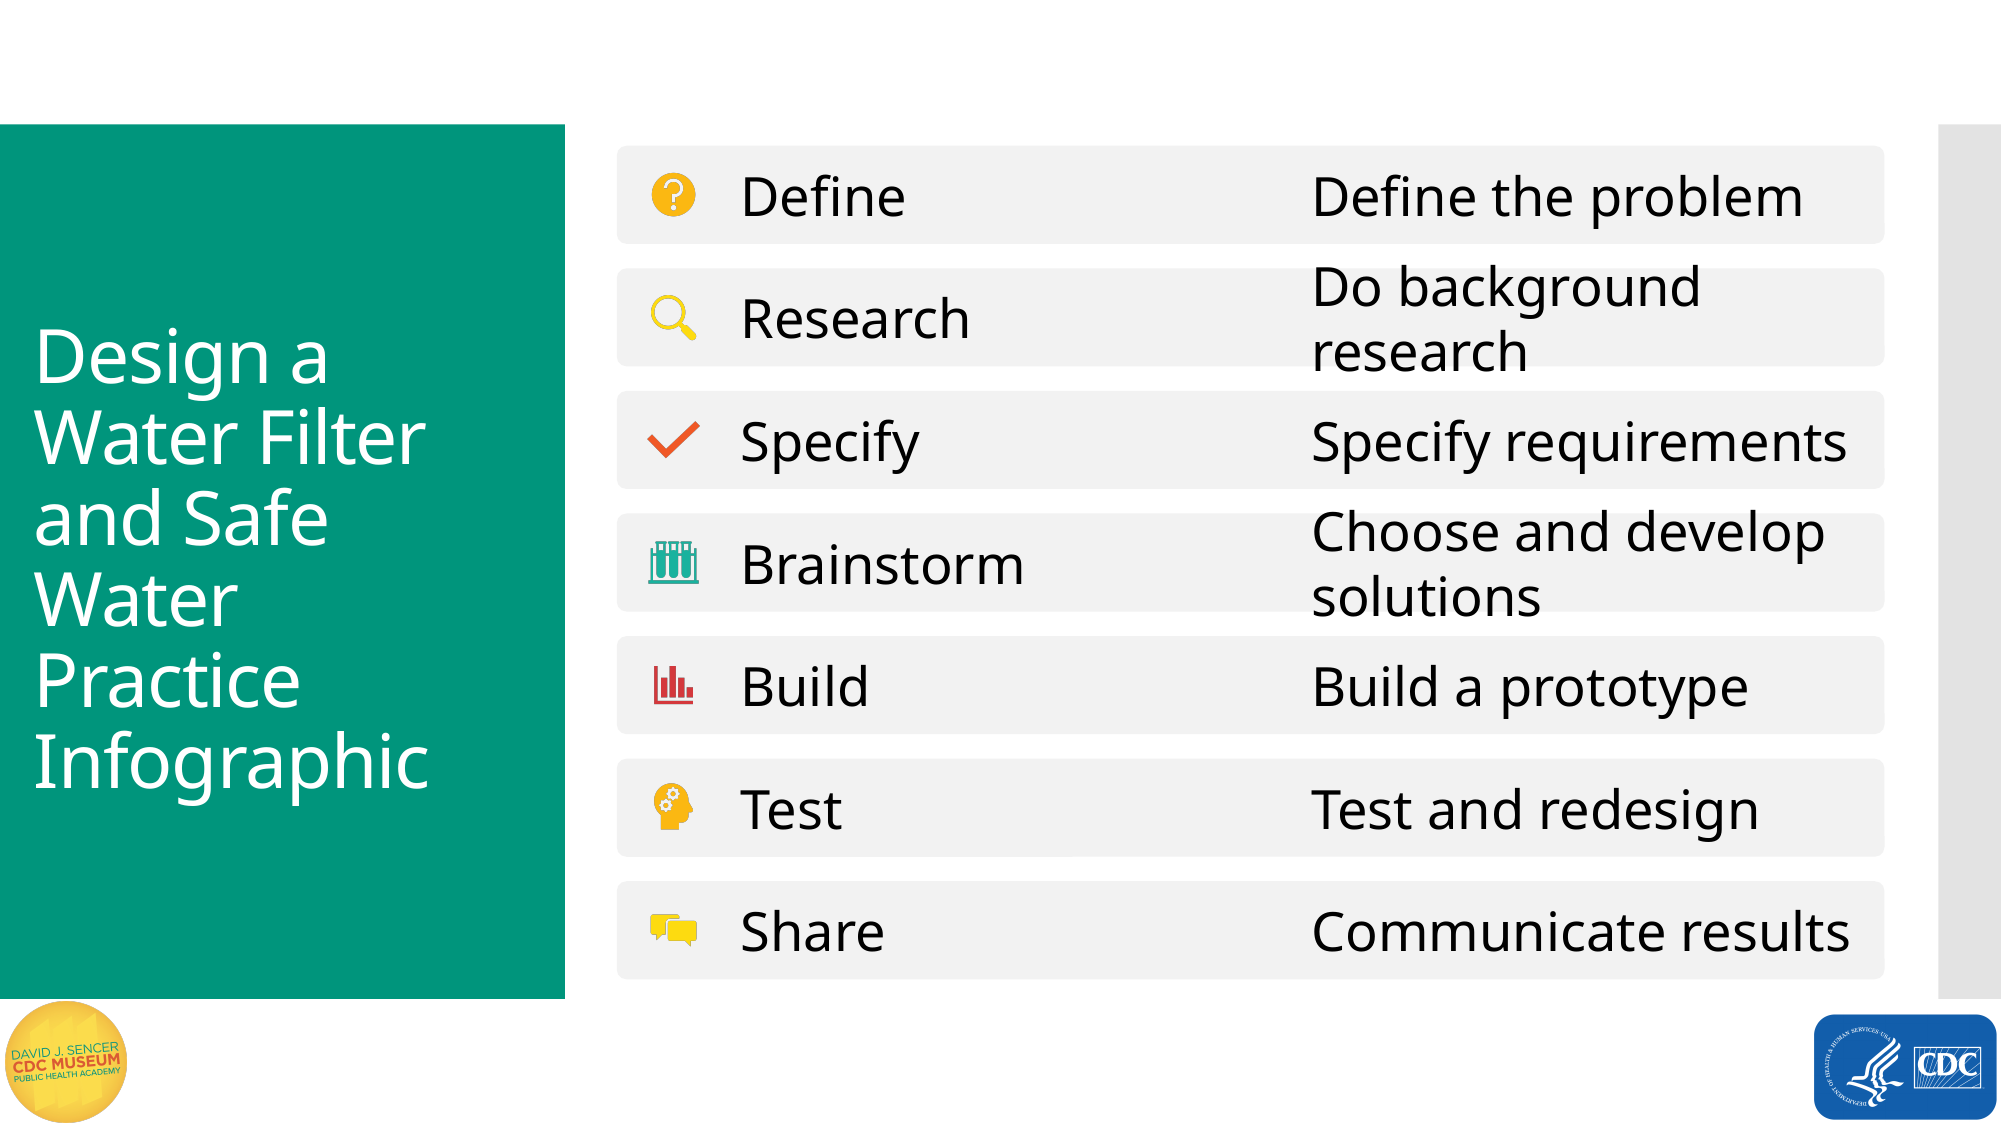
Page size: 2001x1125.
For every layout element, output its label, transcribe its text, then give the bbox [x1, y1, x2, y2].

picture [4, 1001, 127, 1123]
title Design a Water Filter and Safe Water Practice Infographic [18, 184, 539, 940]
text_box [616, 145, 1885, 980]
picture [1801, 1006, 2000, 1125]
